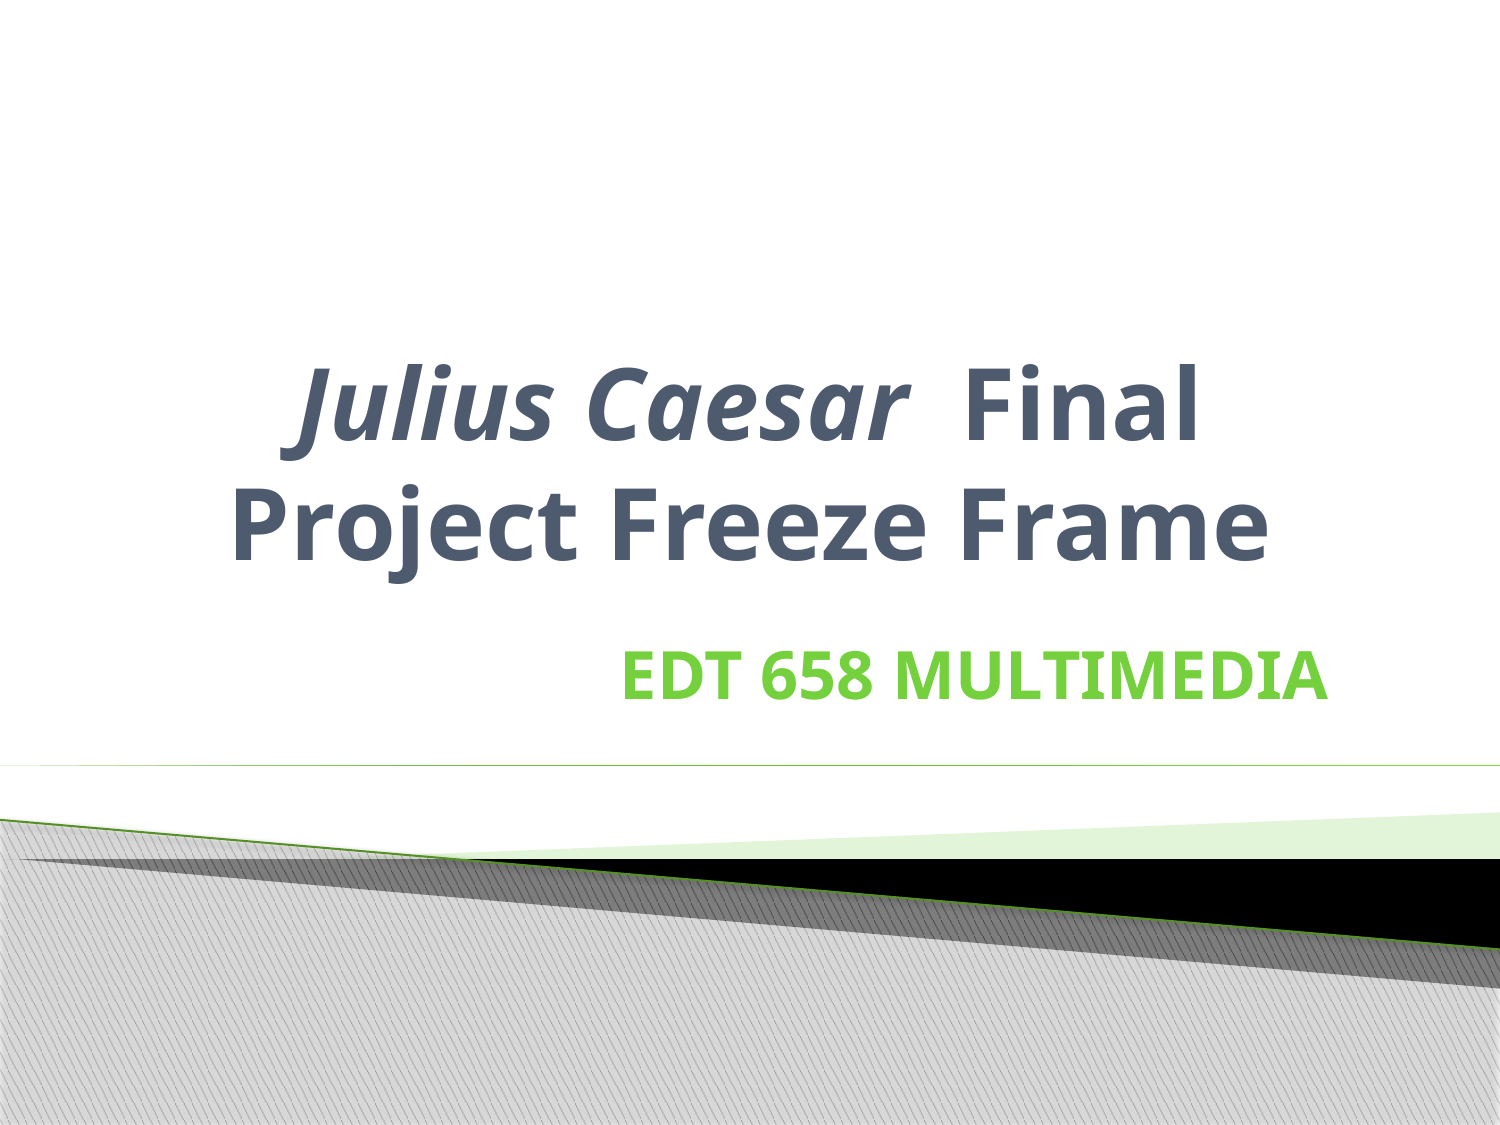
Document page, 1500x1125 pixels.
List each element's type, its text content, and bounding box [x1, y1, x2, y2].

picture [5, 859, 1500, 989]
text_box EDT 658 Multimedia [604, 624, 1362, 720]
title Julius Caesar Final Project Freeze Frame [112, 287, 1388, 588]
